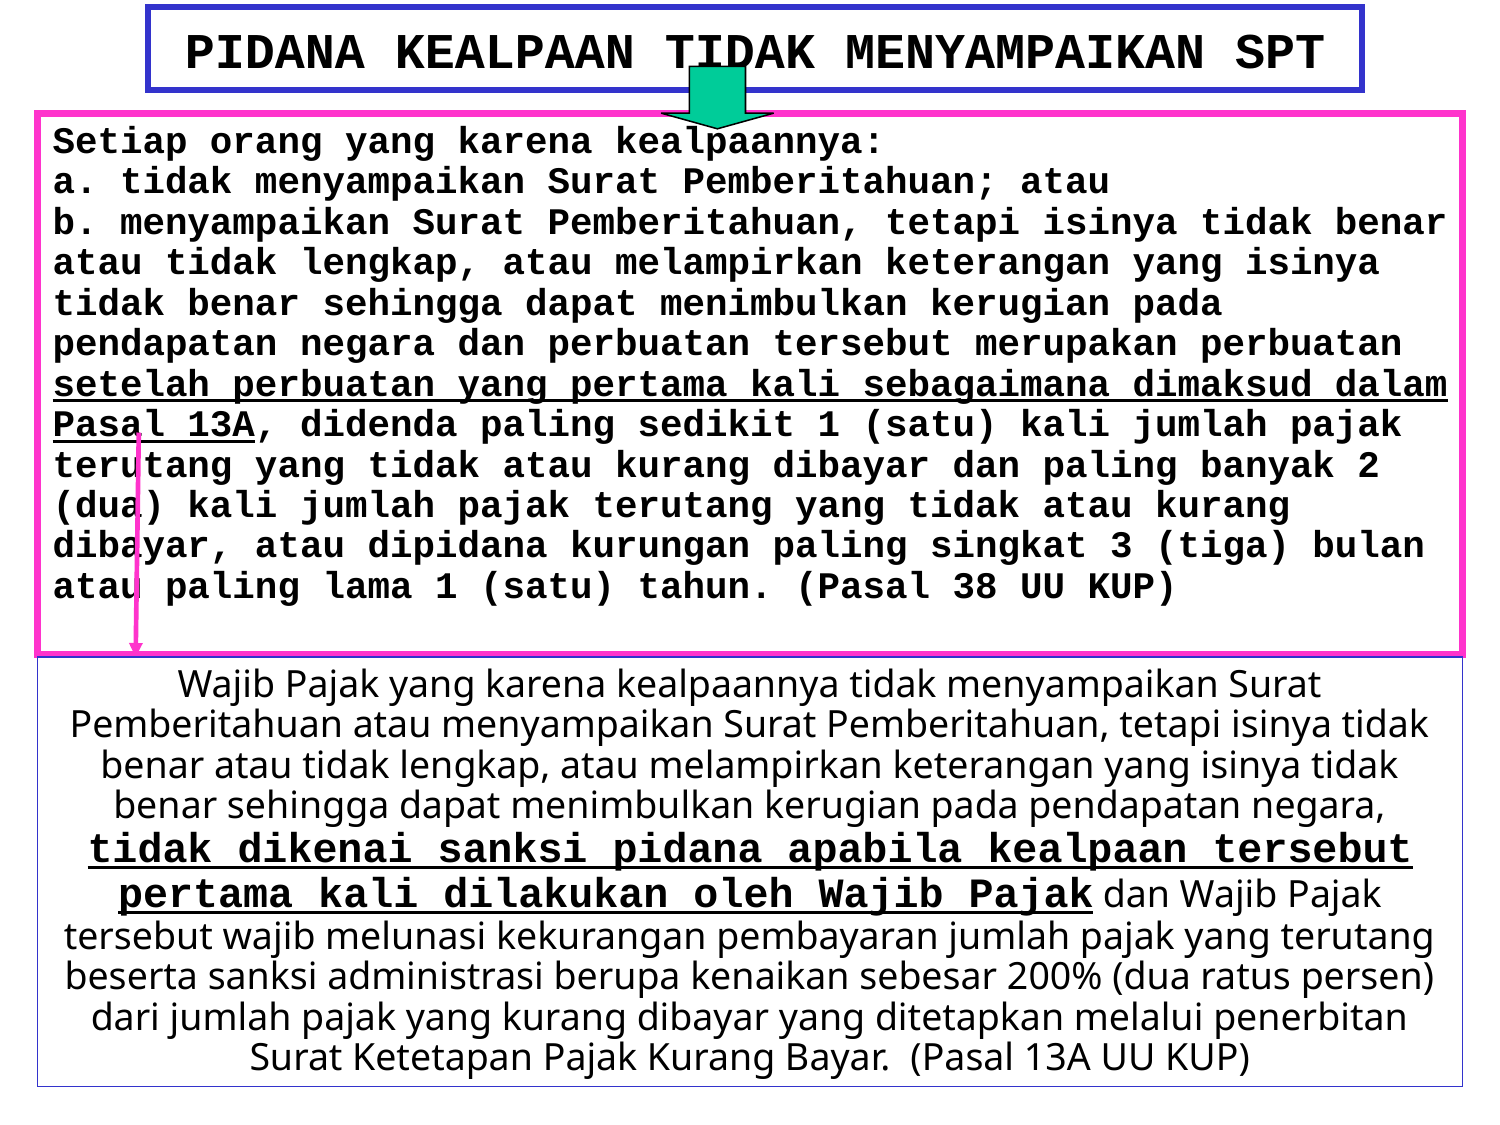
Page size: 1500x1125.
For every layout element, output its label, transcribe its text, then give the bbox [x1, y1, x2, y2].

title PIDANA KEALPAAN TIDAK MENYAMPAIKAN SPT [147, 6, 1363, 91]
text_box [129, 432, 143, 656]
text_box [661, 66, 774, 129]
text_box Wajib Pajak yang karena kealpaannya tidak menyampaikan Surat Pemberitahuan atau menyampaikan Surat Pemberitahuan, tetapi isinya tidak benar atau tidak lengkap, atau melampirkan keterangan yang isinya tidak benar sehingga dapat menimbulkan kerugian pada pendapatan negara, tidak dikenai sanksi pidana apabila kealpaan tersebut pertama kali dilakukan oleh Wajib Pajak dan Wajib Pajak tersebut wajib melunasi kekurangan pembayaran jumlah pajak yang terutang beserta sanksi administrasi berupa kenaikan sebesar 200% (dua ratus persen) dari jumlah pajak yang kurang dibayar yang ditetapkan melalui penerbitan Surat Ketetapan Pajak Kurang Bayar. (Pasal 13A UU KUP) [37, 656, 1463, 1087]
text_box Setiap orang yang karena kealpaannya: a. tidak menyampaikan Surat Pemberitahuan; atau b. menyampaikan Surat Pemberitahuan, tetapi isinya tidak benar atau tidak lengkap, atau melampirkan keterangan yang isinya tidak benar sehingga dapat menimbulkan kerugian pada pendapatan negara dan perbuatan tersebut merupakan perbuatan setelah perbuatan yang pertama kali sebagaimana dimaksud dalam Pasal 13A, didenda paling sedikit 1 (satu) kali jumlah pajak terutang yang tidak atau kurang dibayar dan paling banyak 2 (dua) kali jumlah pajak terutang yang tidak atau kurang dibayar, atau dipidana kurungan paling singkat 3 (tiga) bulan atau paling lama 1 (satu) tahun. (Pasal 38 UU KUP) [37, 113, 1463, 655]
